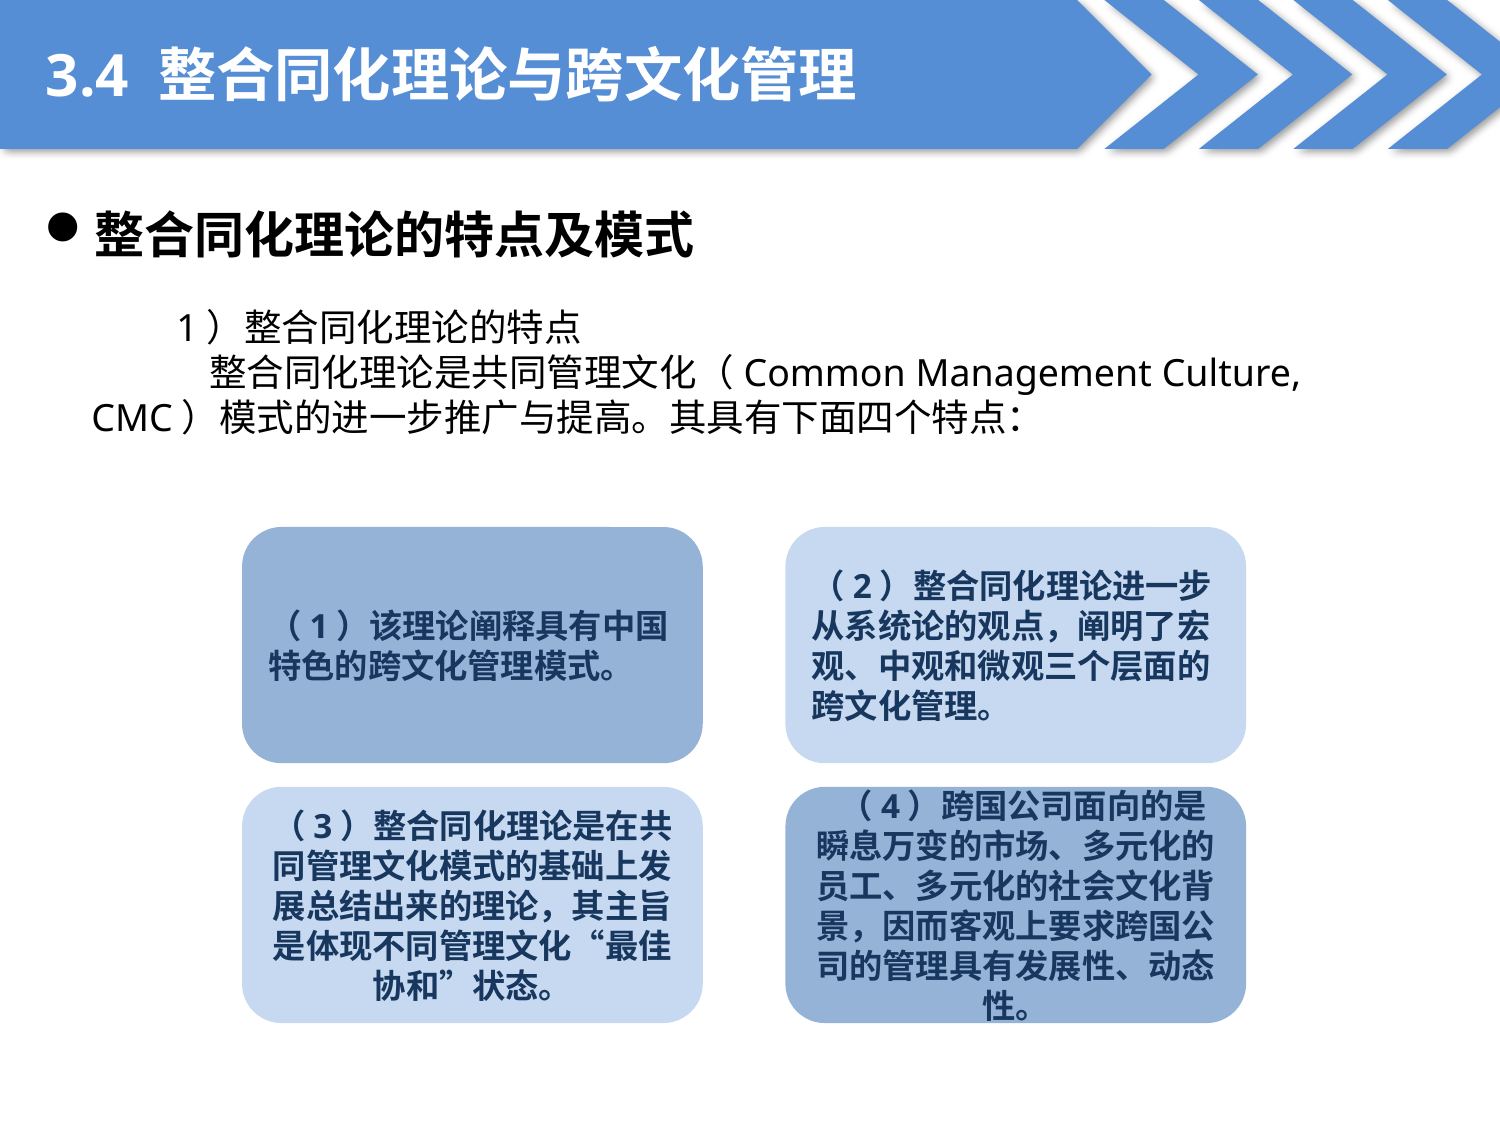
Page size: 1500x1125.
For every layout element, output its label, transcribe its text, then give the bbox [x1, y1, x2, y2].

text_box （1）该理论阐释具有中国特色的跨文化管理模式。 [239, 524, 705, 766]
text_box （2）整合同化理论进一步从系统论的观点，阐明了宏观、中观和微观三个层面的跨文化管理。 [783, 524, 1249, 766]
text_box 整合同化理论的特点及模式 [29, 196, 869, 271]
text_box 1）整合同化理论的特点 整合同化理论是共同管理文化（Common Management Culture, CMC）模式的进一步推广与提高。其具有下面四个特点： [76, 296, 1436, 447]
text_box （4）跨国公司面向的是瞬息万变的市场、多元化的员工、多元化的社会文化背景，因而客观上要求跨国公司的管理具有发展性、动态性。 [783, 784, 1249, 1026]
text_box 3.4 整合同化理论与跨文化管理 [31, 30, 872, 116]
text_box （3）整合同化理论是在共同管理文化模式的基础上发展总结出来的理论，其主旨是体现不同管理文化“最佳协和”状态。 [239, 784, 705, 1026]
